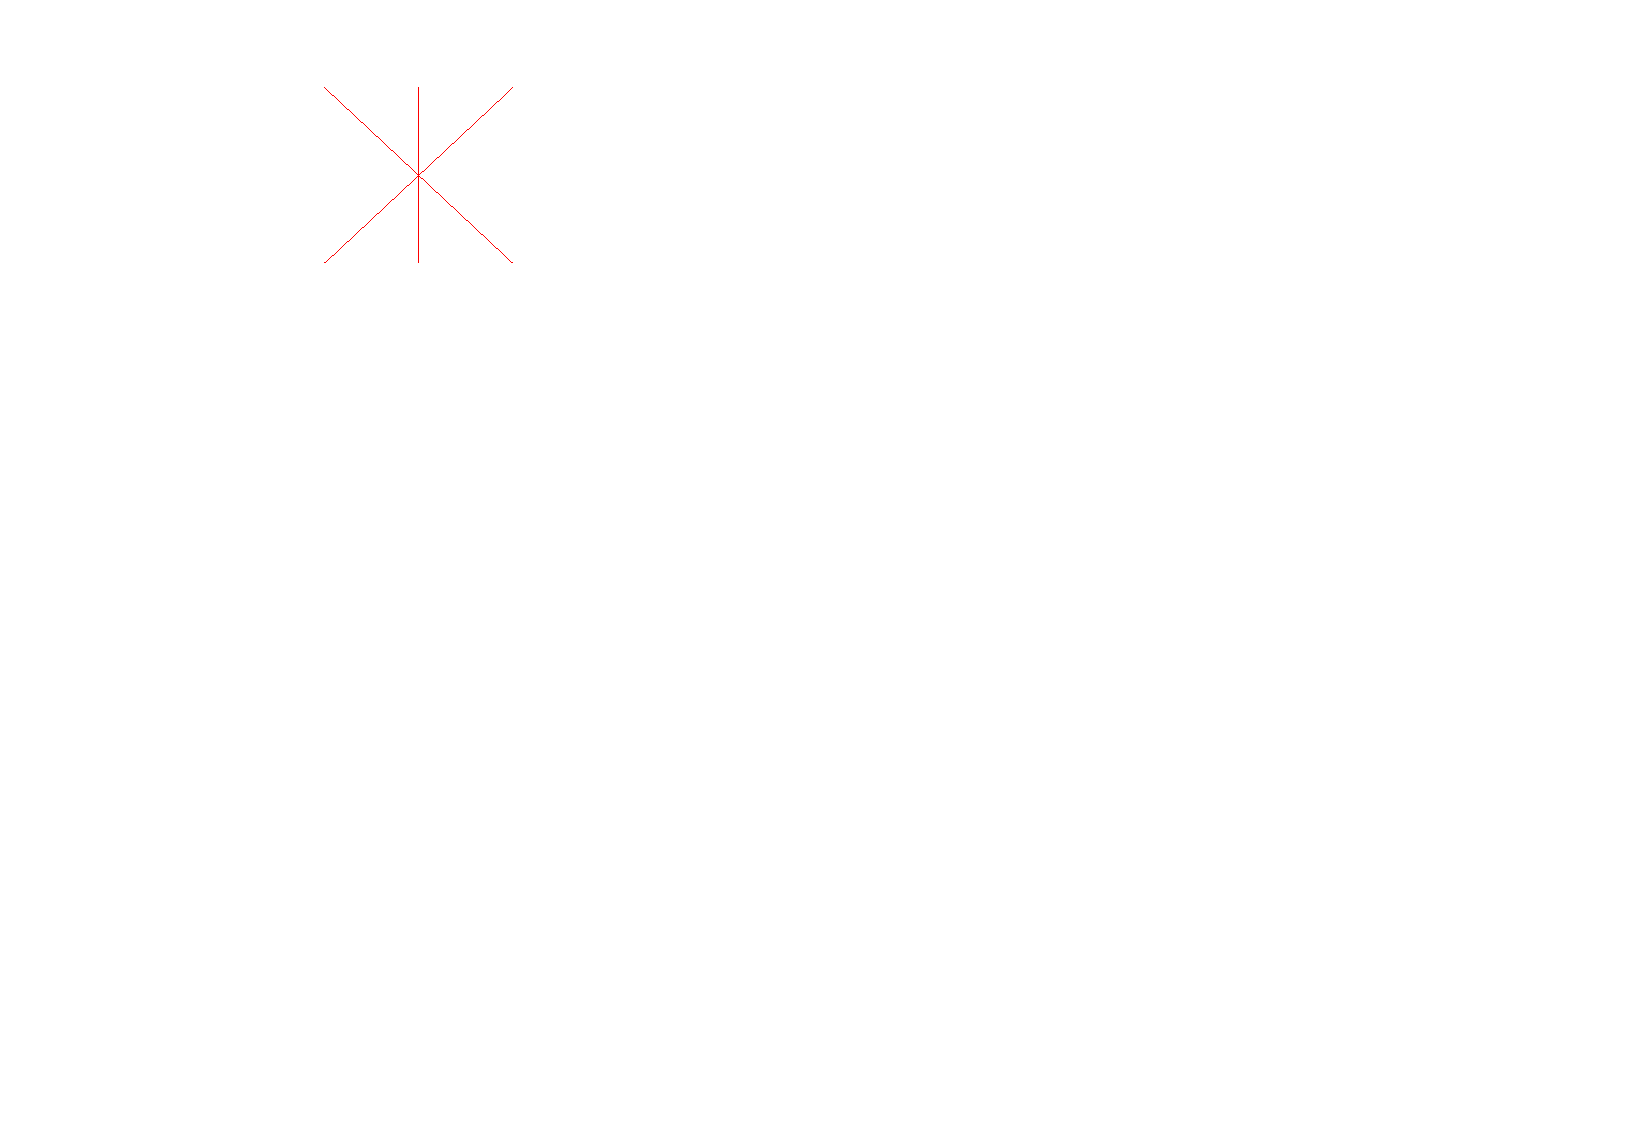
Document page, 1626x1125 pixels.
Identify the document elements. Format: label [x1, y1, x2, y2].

text_box [324, 87, 513, 263]
